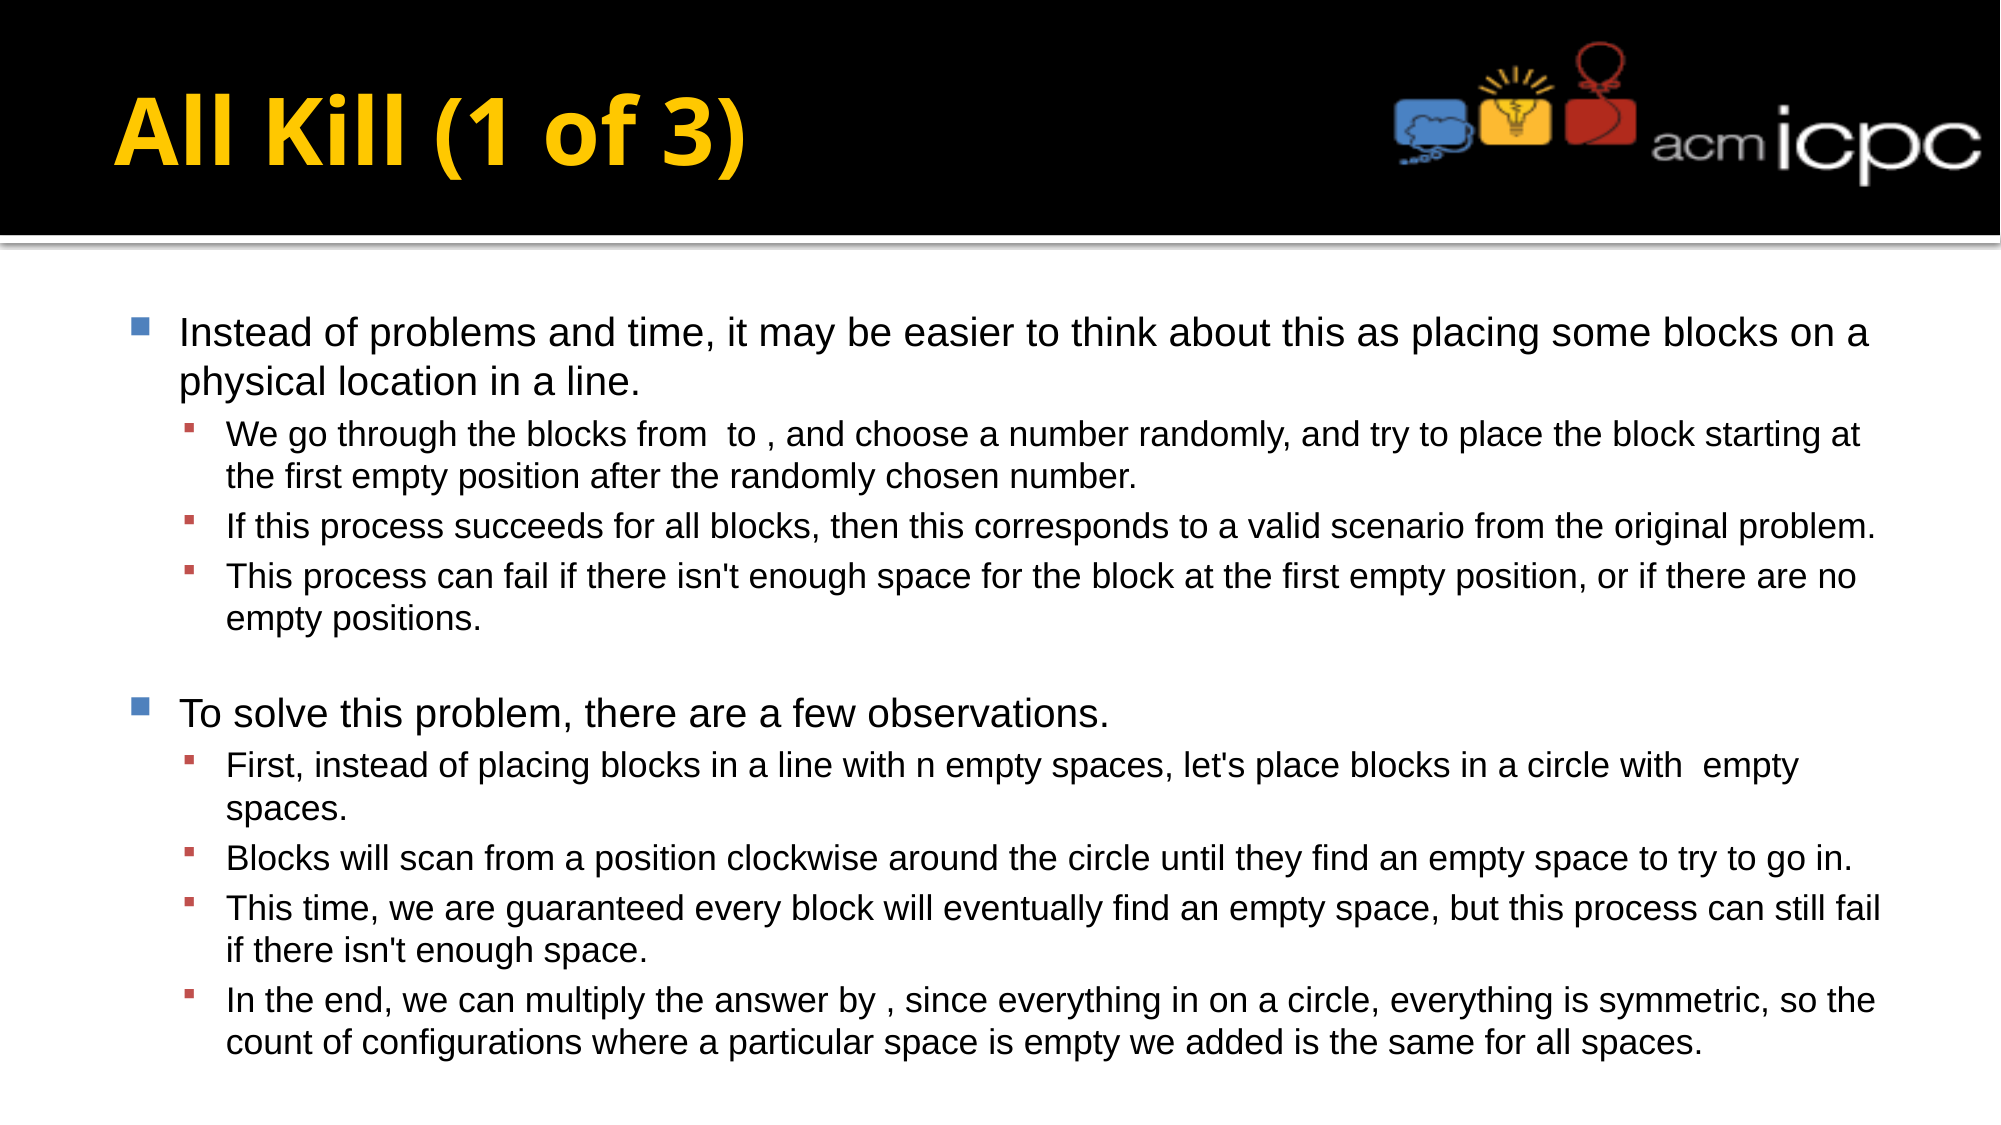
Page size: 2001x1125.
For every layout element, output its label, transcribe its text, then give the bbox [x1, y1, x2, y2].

picture [1366, 24, 2000, 191]
title All Kill (1 of 3) [99, 25, 1350, 231]
